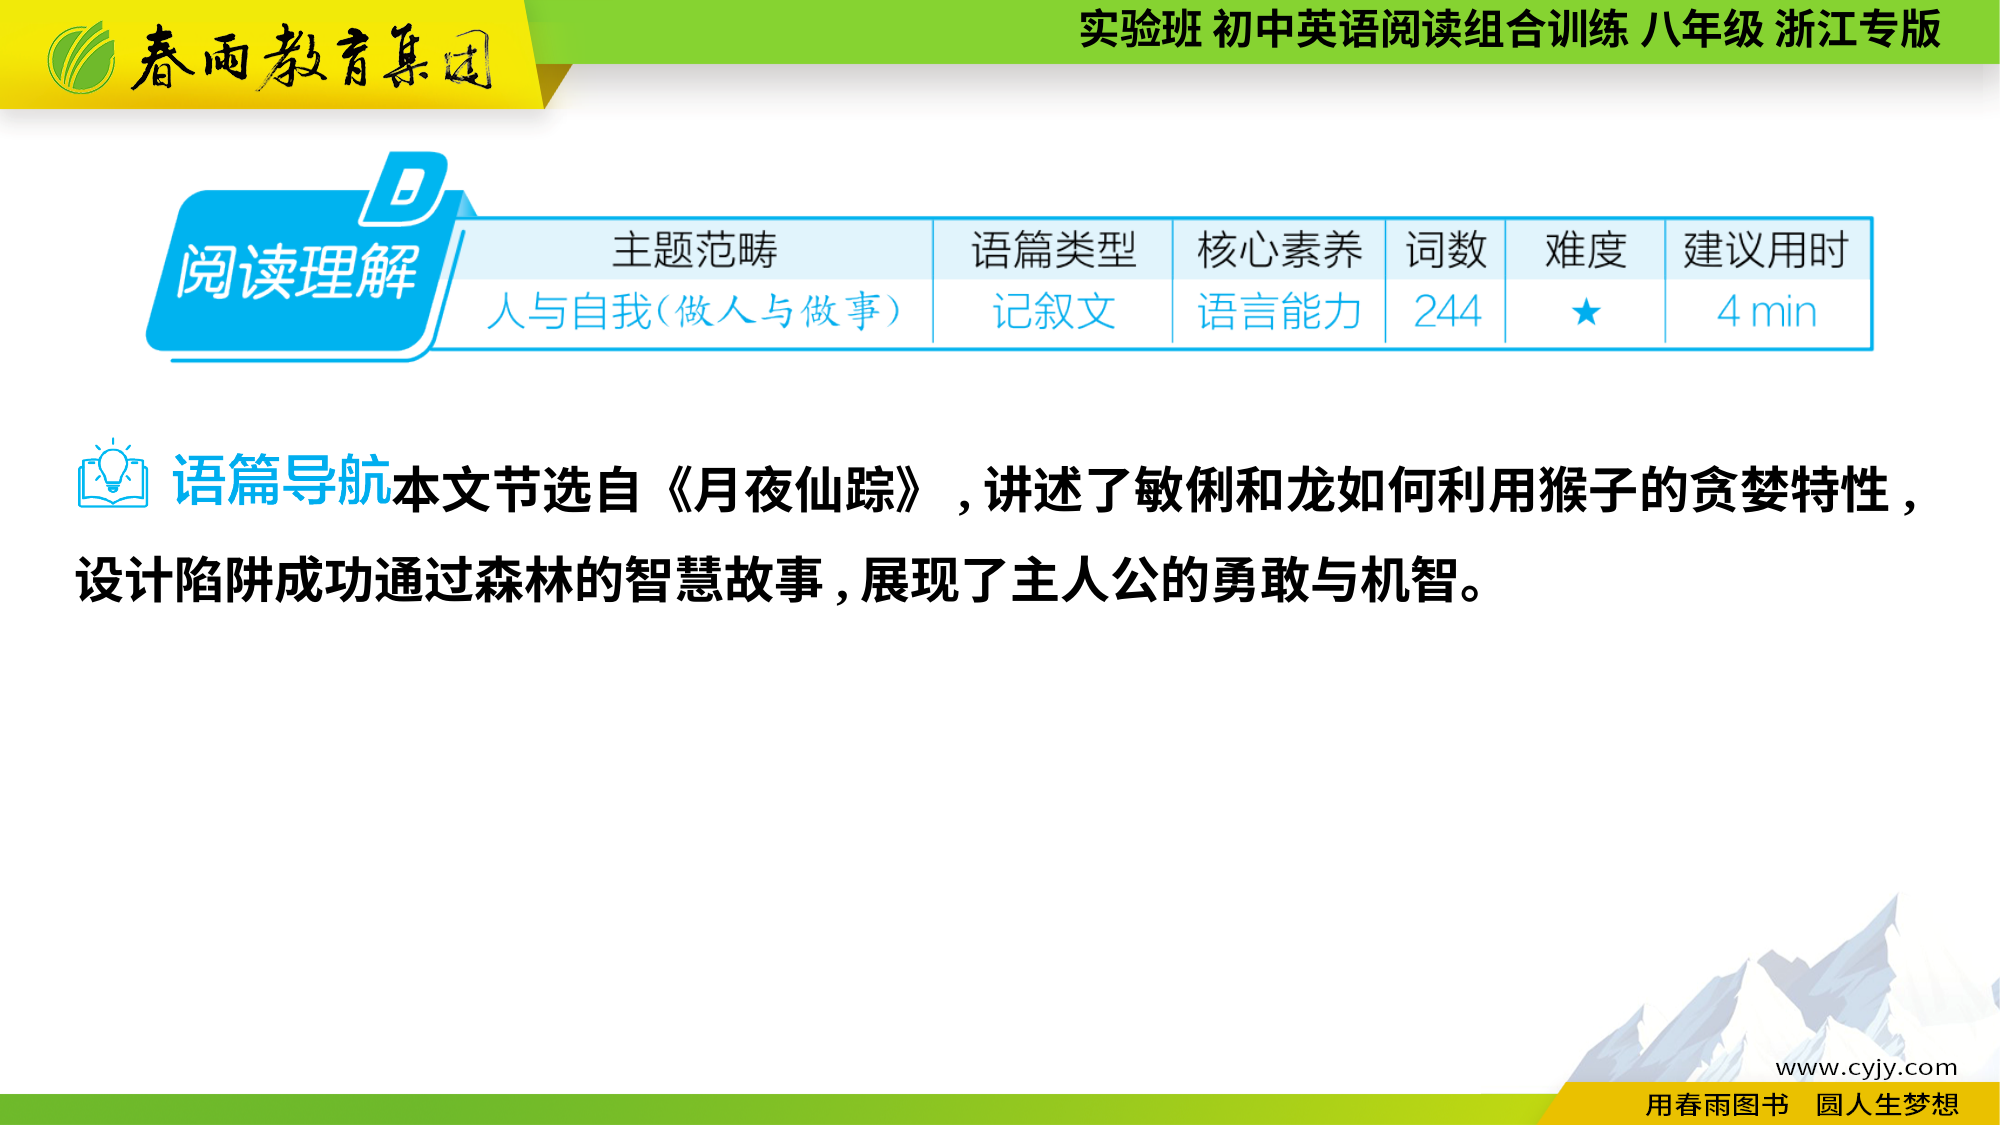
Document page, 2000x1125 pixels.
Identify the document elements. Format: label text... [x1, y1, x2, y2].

picture [0, 0, 2000, 1125]
list 本文节选自《月夜仙踪》,讲述了敏俐和龙如何利用猴子的贪婪特性,设计陷阱成功通过森林的智慧故事,展现了主人公的勇敢与机智。 [59, 421, 1944, 607]
